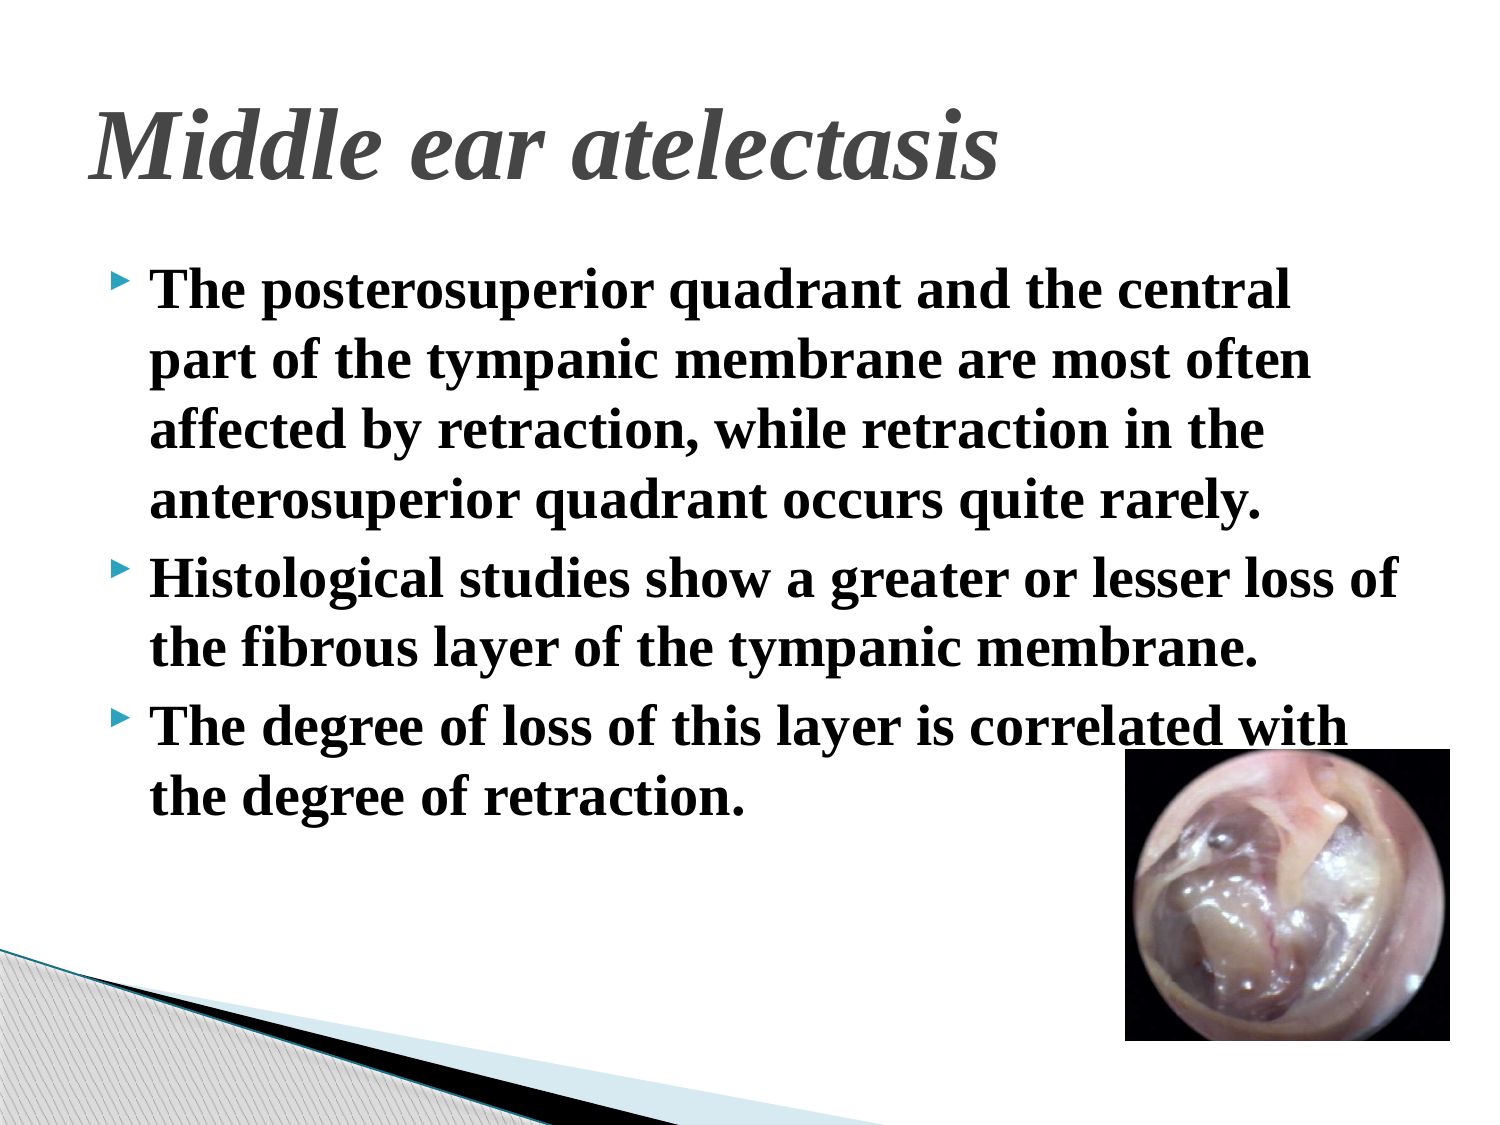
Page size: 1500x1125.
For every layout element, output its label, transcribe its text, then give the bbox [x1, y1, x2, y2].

picture [1124, 749, 1451, 1042]
title Middle ear atelectasis [75, 45, 1425, 233]
list The posterosuperior quadrant and the central part of the tympanic membrane are most often affected by retraction, while retraction in the anterosuperior quadrant occurs quite rarely. Histological studies show a greater or lesser loss of the fibrous layer of the tympanic membrane. The degree of loss of this layer is correlated with the degree of retraction. [75, 243, 1425, 986]
